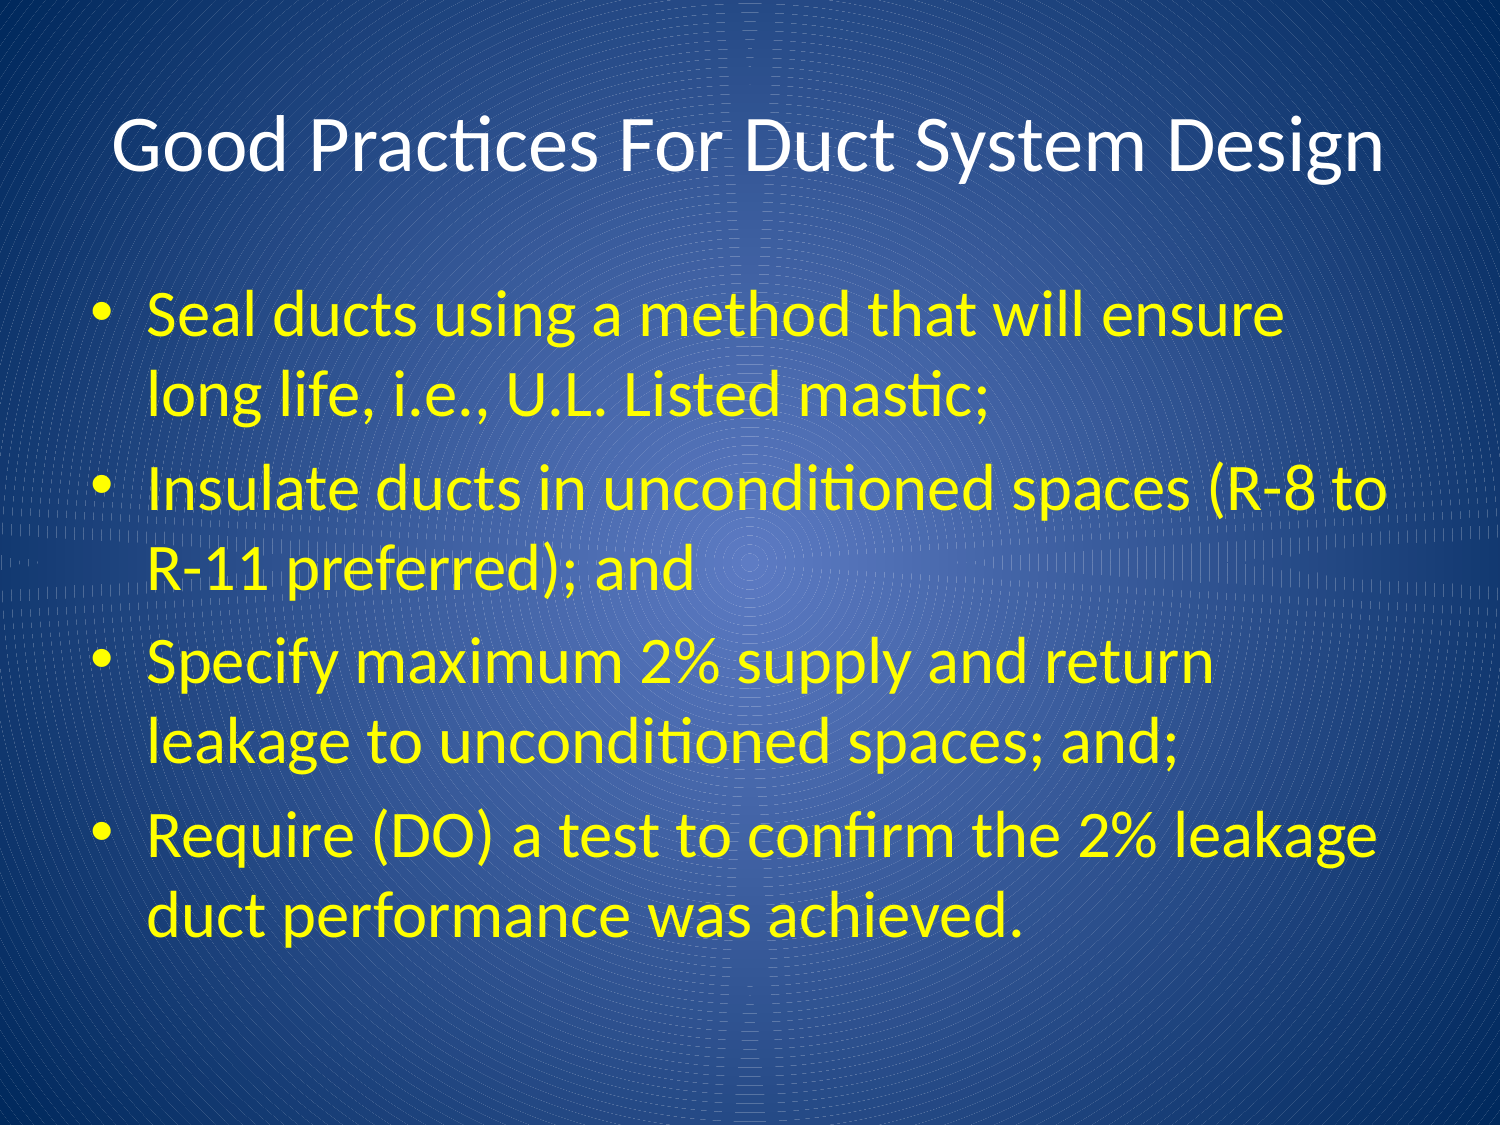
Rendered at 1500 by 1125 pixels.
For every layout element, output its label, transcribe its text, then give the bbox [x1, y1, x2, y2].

list Seal ducts using a method that will ensure long life, i.e., U.L. Listed mastic; Insulate ducts in unconditioned spaces (R-8 to R-11 preferred); and Specify maximum 2% supply and return leakage to unconditioned spaces; and; Require (DO) a test to confirm the 2% leakage duct performance was achieved. [75, 262, 1425, 1075]
title Good Practices For Duct System Design [75, 45, 1425, 233]
